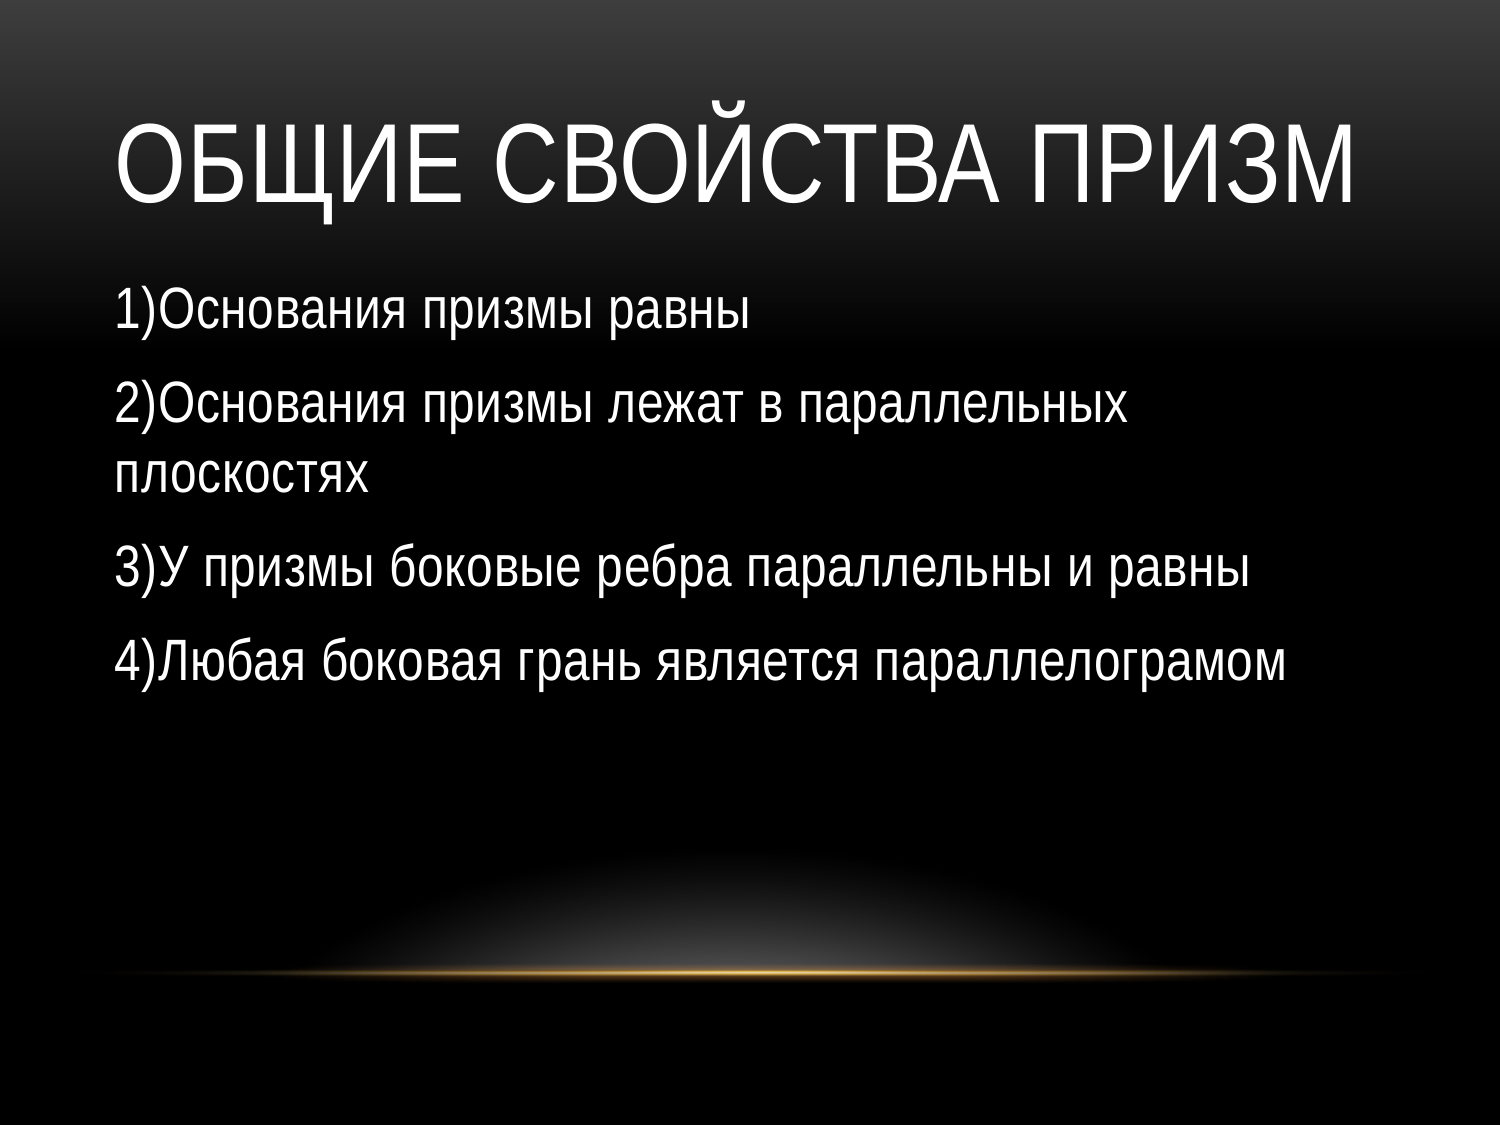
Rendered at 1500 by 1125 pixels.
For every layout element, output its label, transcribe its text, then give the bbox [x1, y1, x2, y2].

picture [0, 0, 1500, 1125]
list 1)Основания призмы равны 2)Основания призмы лежат в параллельных плоскостях 3)У призмы боковые ребра параллельны и равны 4)Любая боковая грань является параллелограмом [99, 262, 1400, 938]
title Общие свойства призм [99, 45, 1400, 233]
